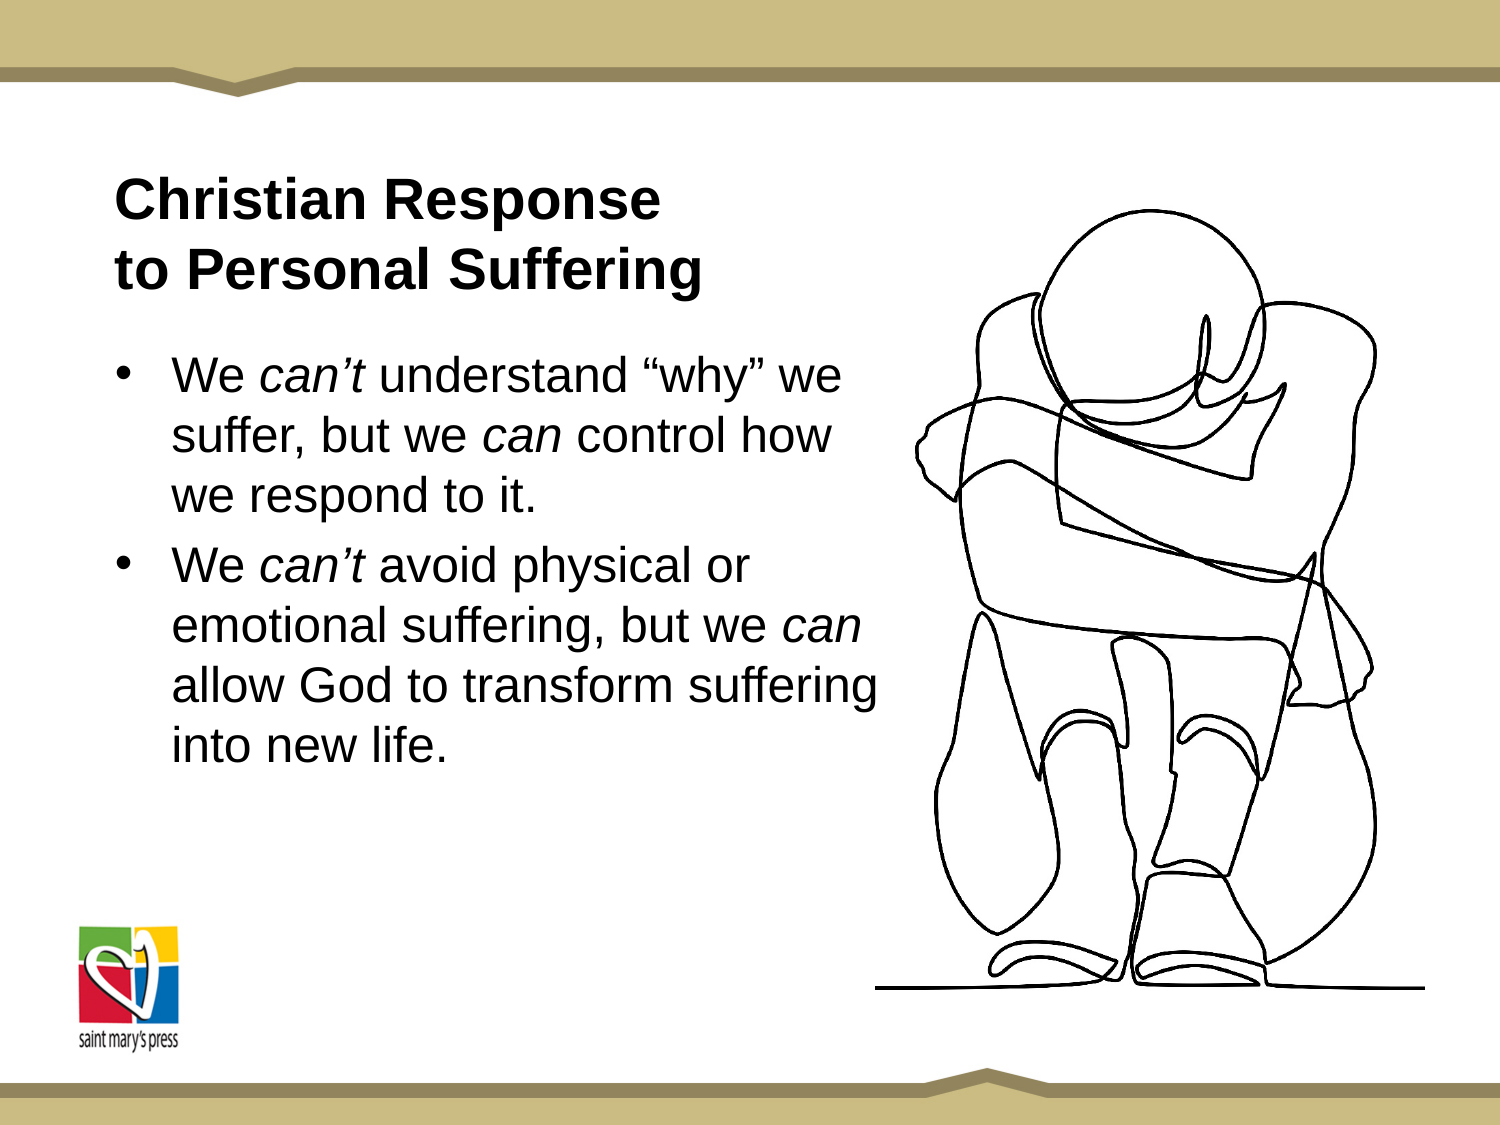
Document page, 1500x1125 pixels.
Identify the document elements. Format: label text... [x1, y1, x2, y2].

picture [0, 0, 1500, 1125]
text_box We can’t understand “why” we suffer, but we can control how we respond to it. We can’t avoid physical or emotional suffering, but we can allow God to transform suffering into new life. [99, 335, 900, 1125]
title Christian Response to Personal Suffering [99, 149, 1450, 313]
